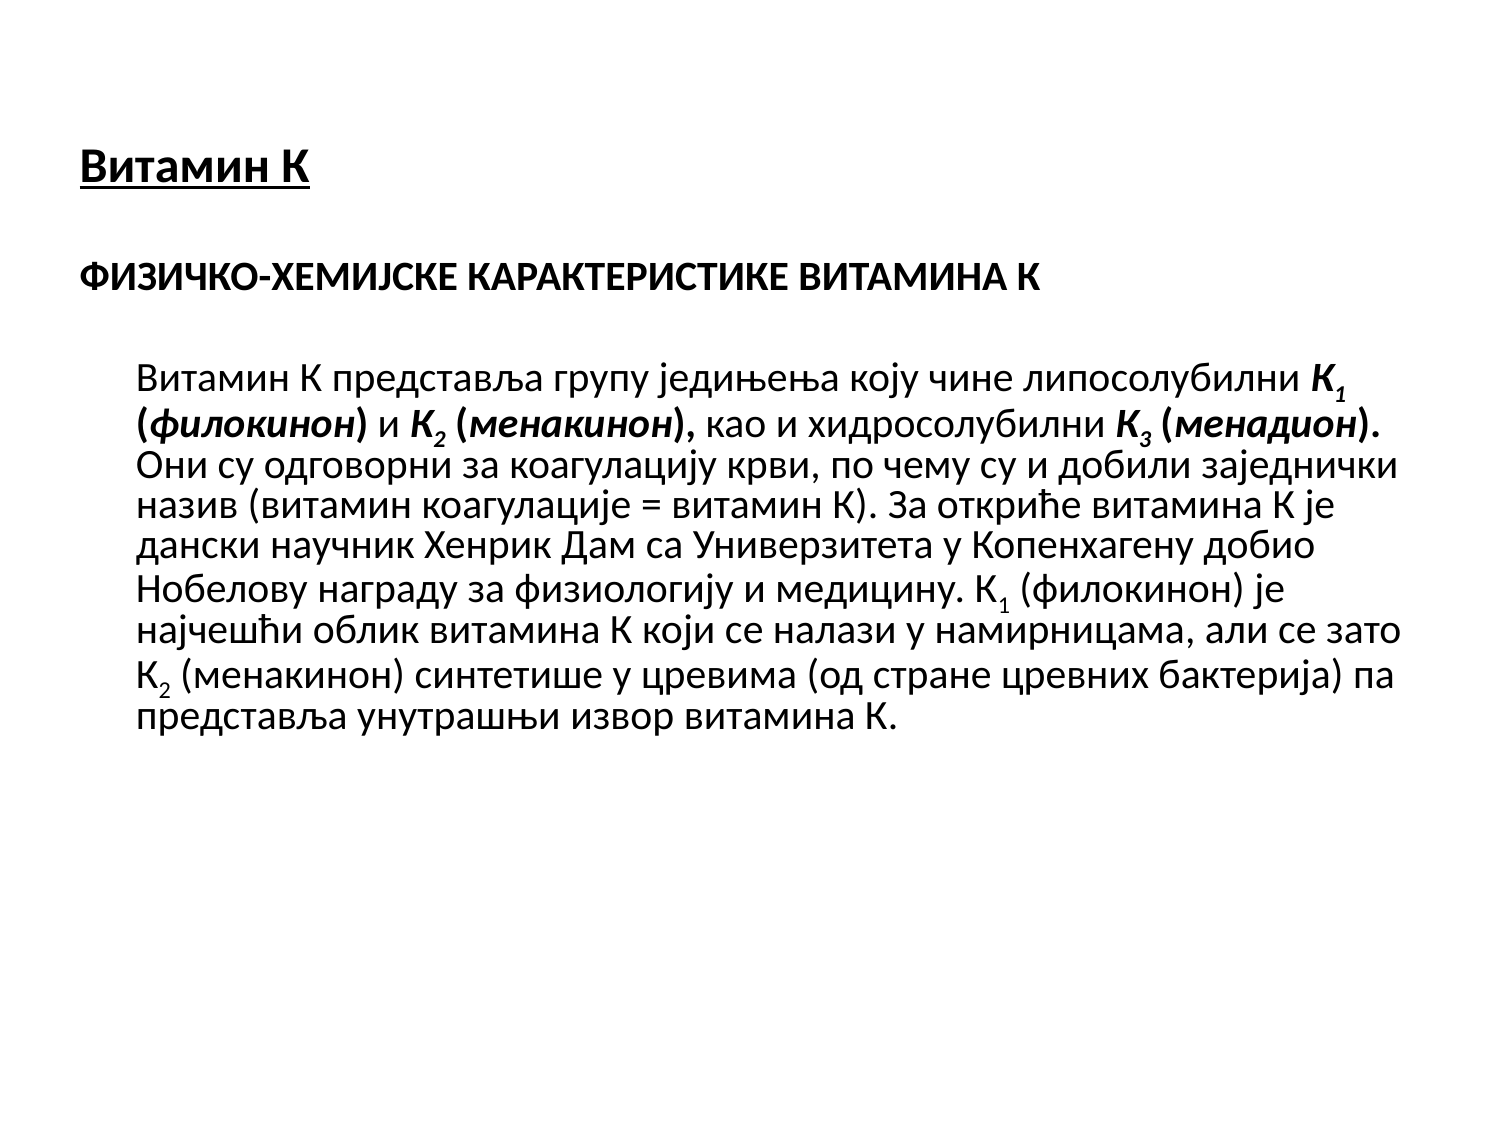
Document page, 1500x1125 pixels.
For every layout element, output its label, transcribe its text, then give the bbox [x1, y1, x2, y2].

text_box Витамин К ФИЗИЧКО-ХЕМИЈСКЕ КАРАКТЕРИСТИКЕ ВИТАМИНА К Витамин К представља групу једињења коју чине липосолубилни К1 (филокинон) и К2 (менакинон), као и хидросолубилни К3 (менадион). Они су одговорни за коагулацију крви, по чему су и добили заједнички назив (витамин коагулације = витамин К). За откриће витамина К је дански научник Хенрик Дам са Универзитета у Копенхагену добио Нобелову награду за физиологију и медицину. К1 (филокинон) је најчешћи облик витамина К који се налази у намирницама, али се зато К2 (менакинон) синтетише у цревима (од стране цревних бактерија) па представља унутрашњи извор витамина К. [64, 137, 1428, 823]
